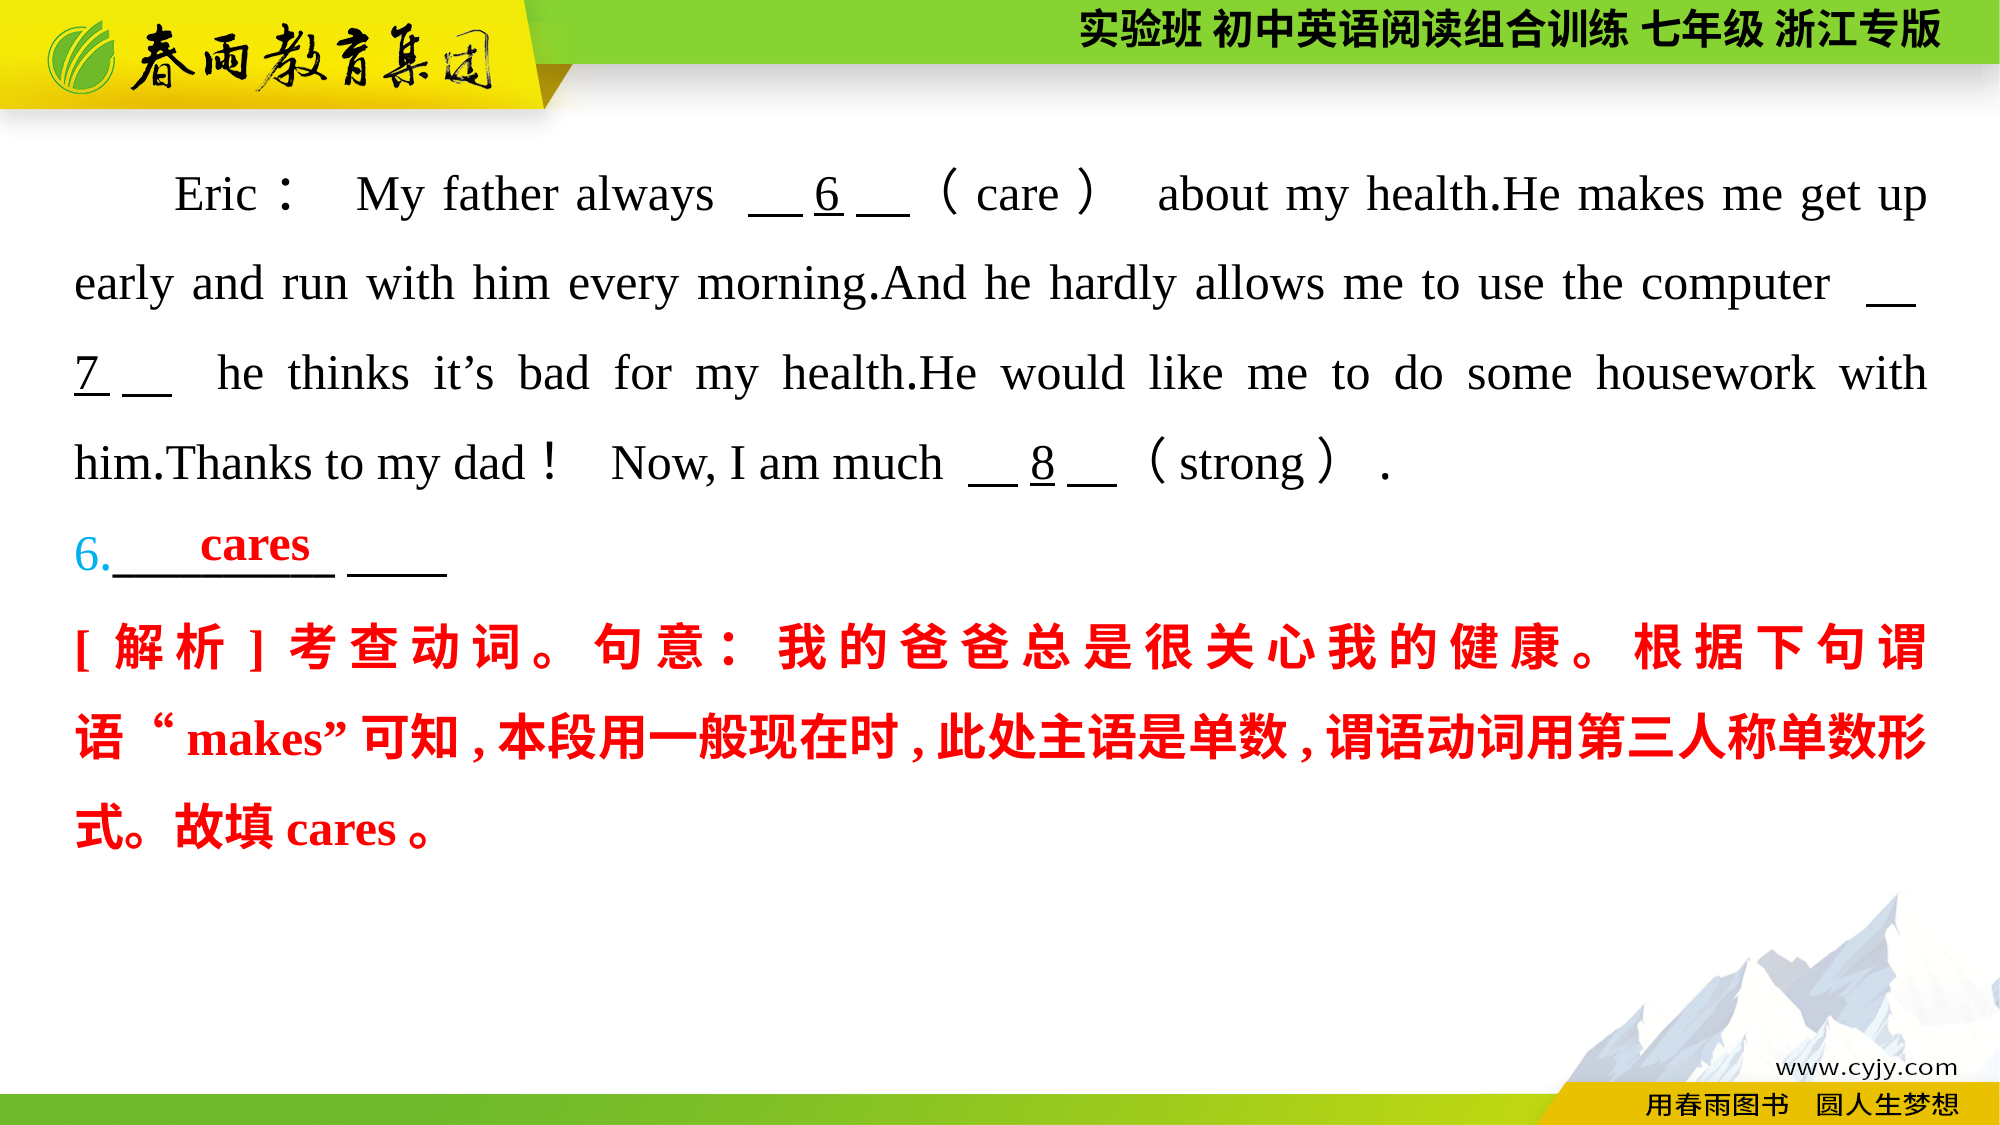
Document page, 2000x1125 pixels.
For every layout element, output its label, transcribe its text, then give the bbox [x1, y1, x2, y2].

picture [0, 0, 2000, 1125]
list Eric： My father always 6 （care） about my health.He makes me get up early and run with him every morning.And he hardly allows me to use the computer 7 he thinks it’s bad for my health.He would like me to do some housework with him.Thanks to my dad！ Now, I am much 8 （strong）. 6.__________ [59, 122, 1944, 577]
text_box [解析]考查动词。句意：我的爸爸总是很关心我的健康。根据下句谓语“makes”可知,本段用一般现在时,此处主语是单数,谓语动词用第三人称单数形式。故填cares。 [59, 577, 1944, 863]
text_box cares [185, 503, 326, 577]
